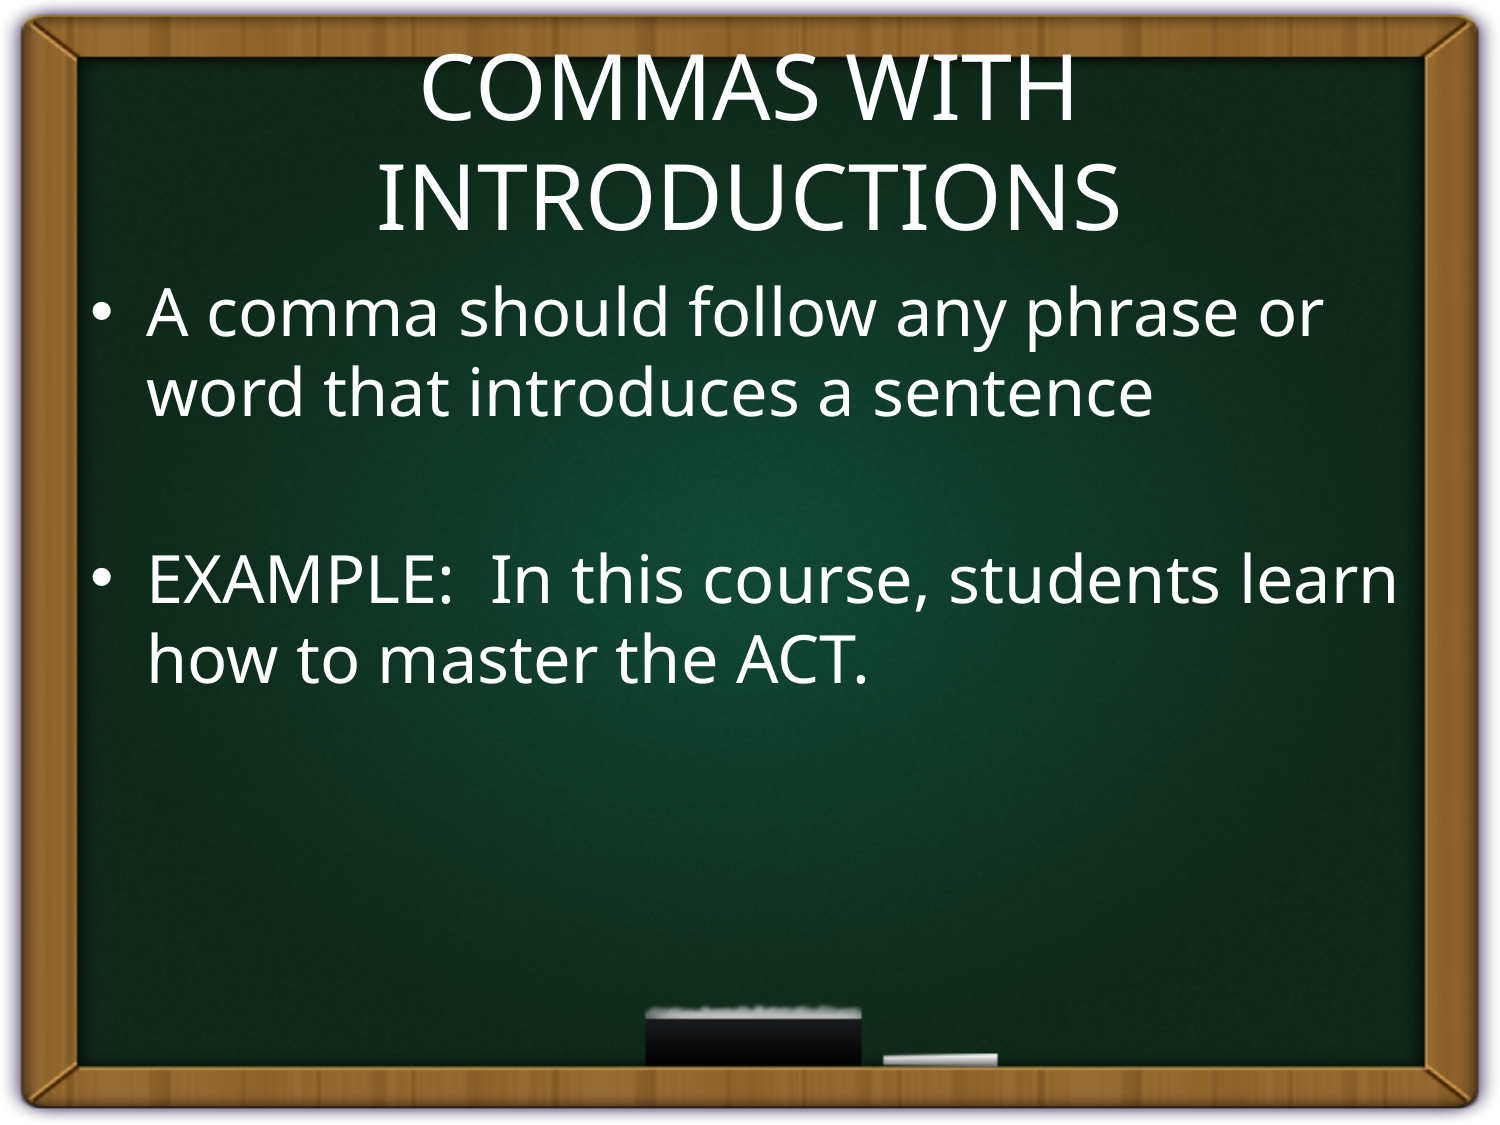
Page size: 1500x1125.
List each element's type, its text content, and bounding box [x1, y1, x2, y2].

title COMMAS WITH INTRODUCTIONS [75, 45, 1425, 233]
picture [0, 0, 1500, 1125]
list A comma should follow any phrase or word that introduces a sentence EXAMPLE: In this course, students learn how to master the ACT. [75, 262, 1425, 1005]
